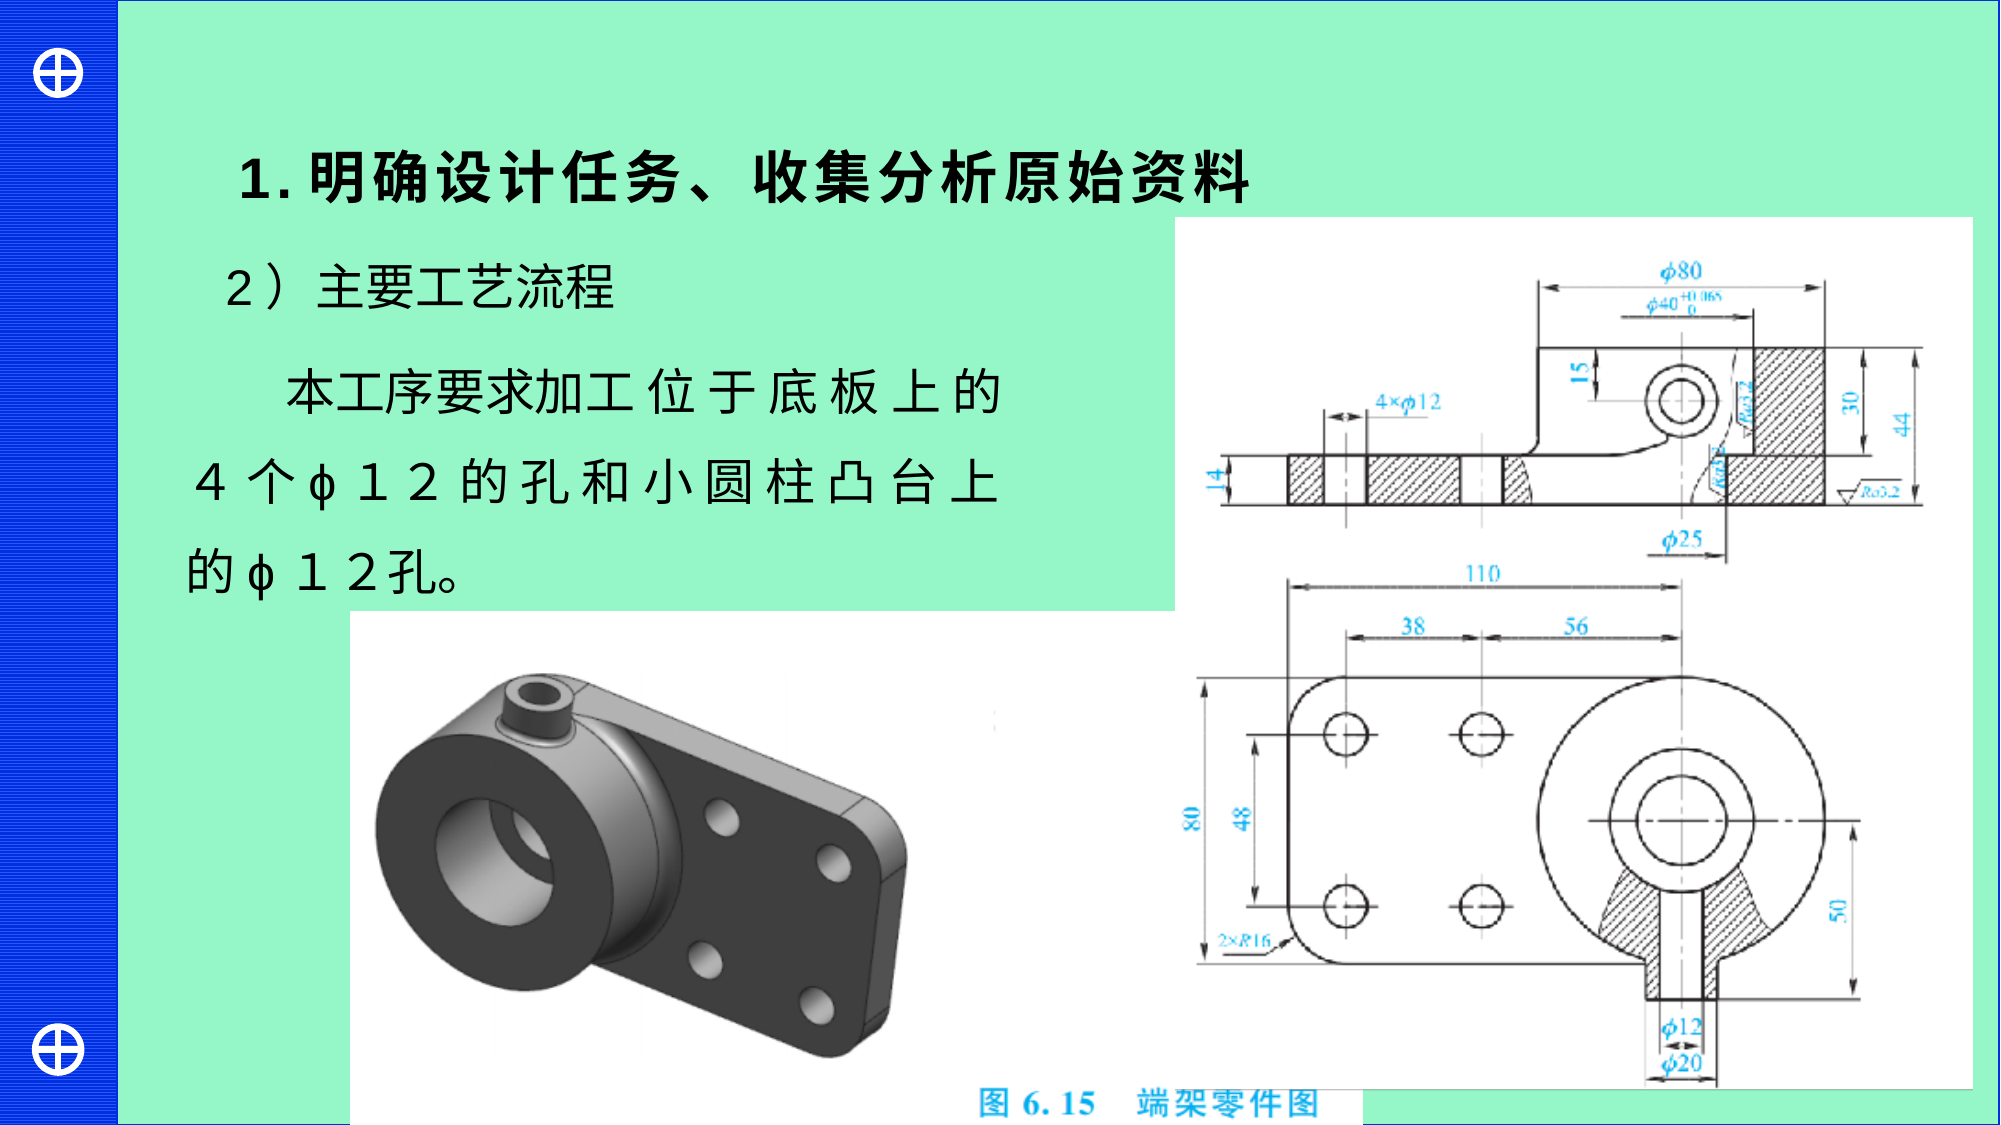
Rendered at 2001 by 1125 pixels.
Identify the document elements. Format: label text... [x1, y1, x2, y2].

picture [349, 217, 1973, 1125]
text_box 本工序要求加工 位 于 底 板 上 的 ４ 个ϕ１２ 的 孔 和 小 圆 柱 凸 台 上 的ϕ１２孔。 [170, 323, 1028, 609]
text_box 1.明确设计任务、收集分析原始资料 [135, 96, 1423, 217]
text_box 2）主要工艺流程 [135, 217, 1175, 323]
